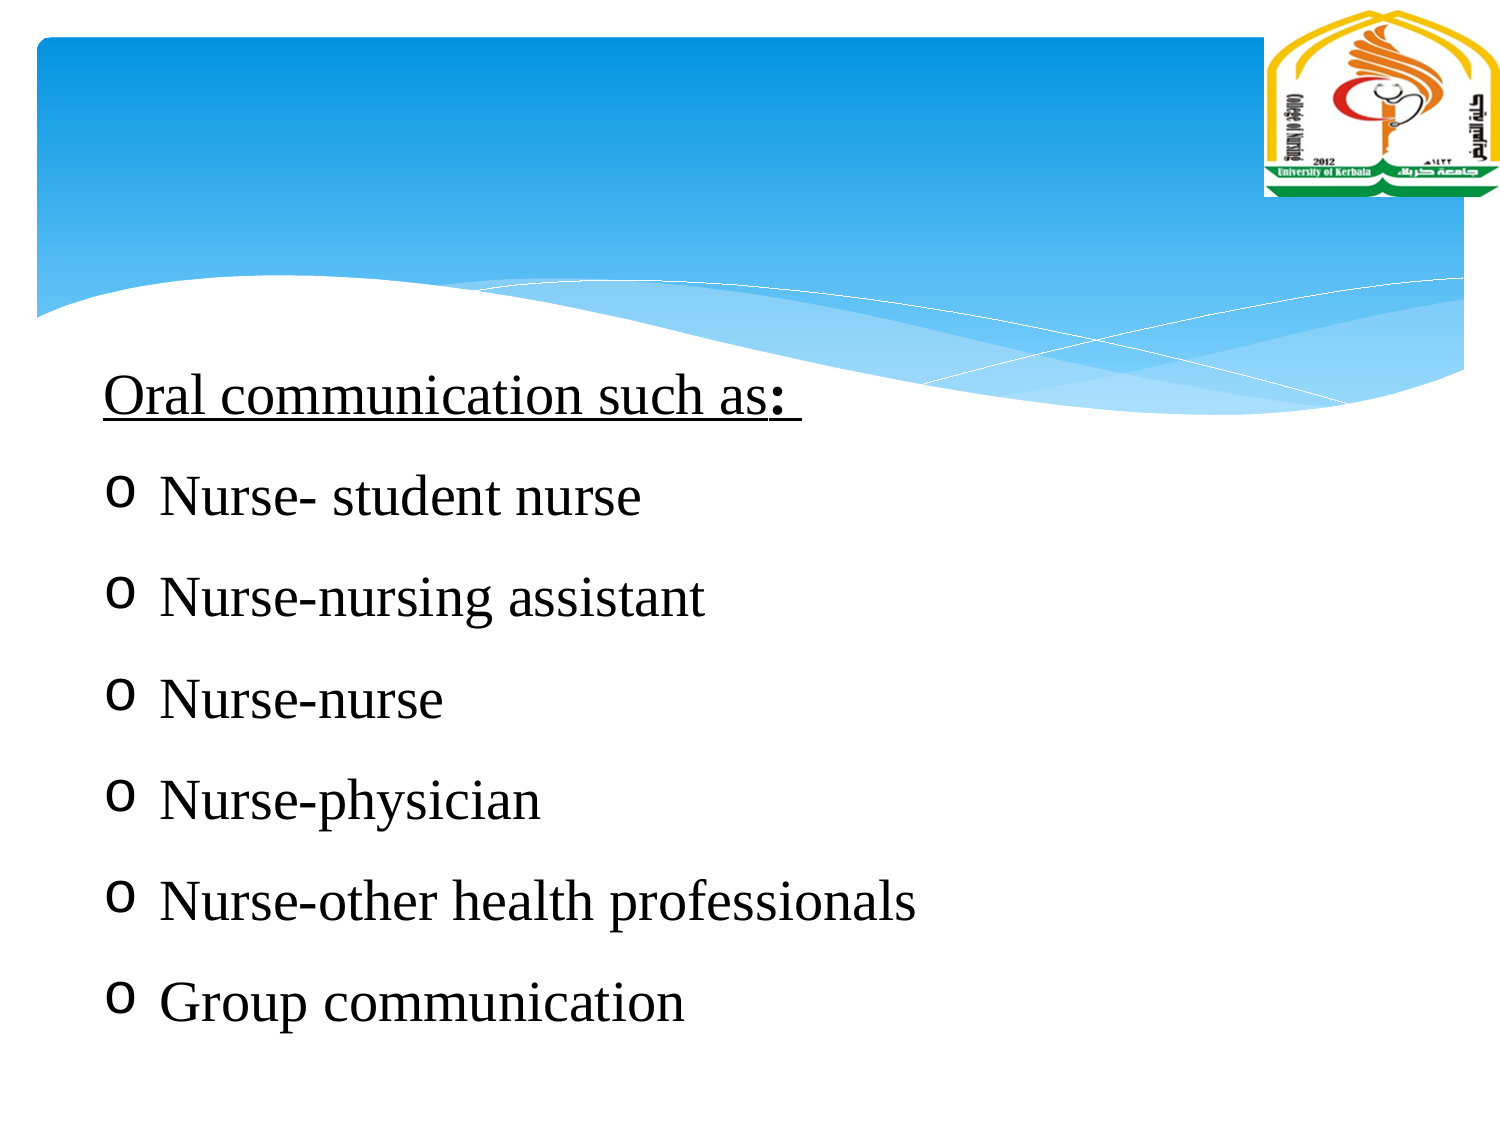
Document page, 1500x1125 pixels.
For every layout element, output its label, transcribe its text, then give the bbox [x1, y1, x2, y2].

picture [1263, 10, 1500, 197]
text_box Oral communication such as: Nurse- student nurse Nurse-nursing assistant Nurse-nurse Nurse-physician Nurse-other health professionals Group communication [88, 338, 1235, 1041]
